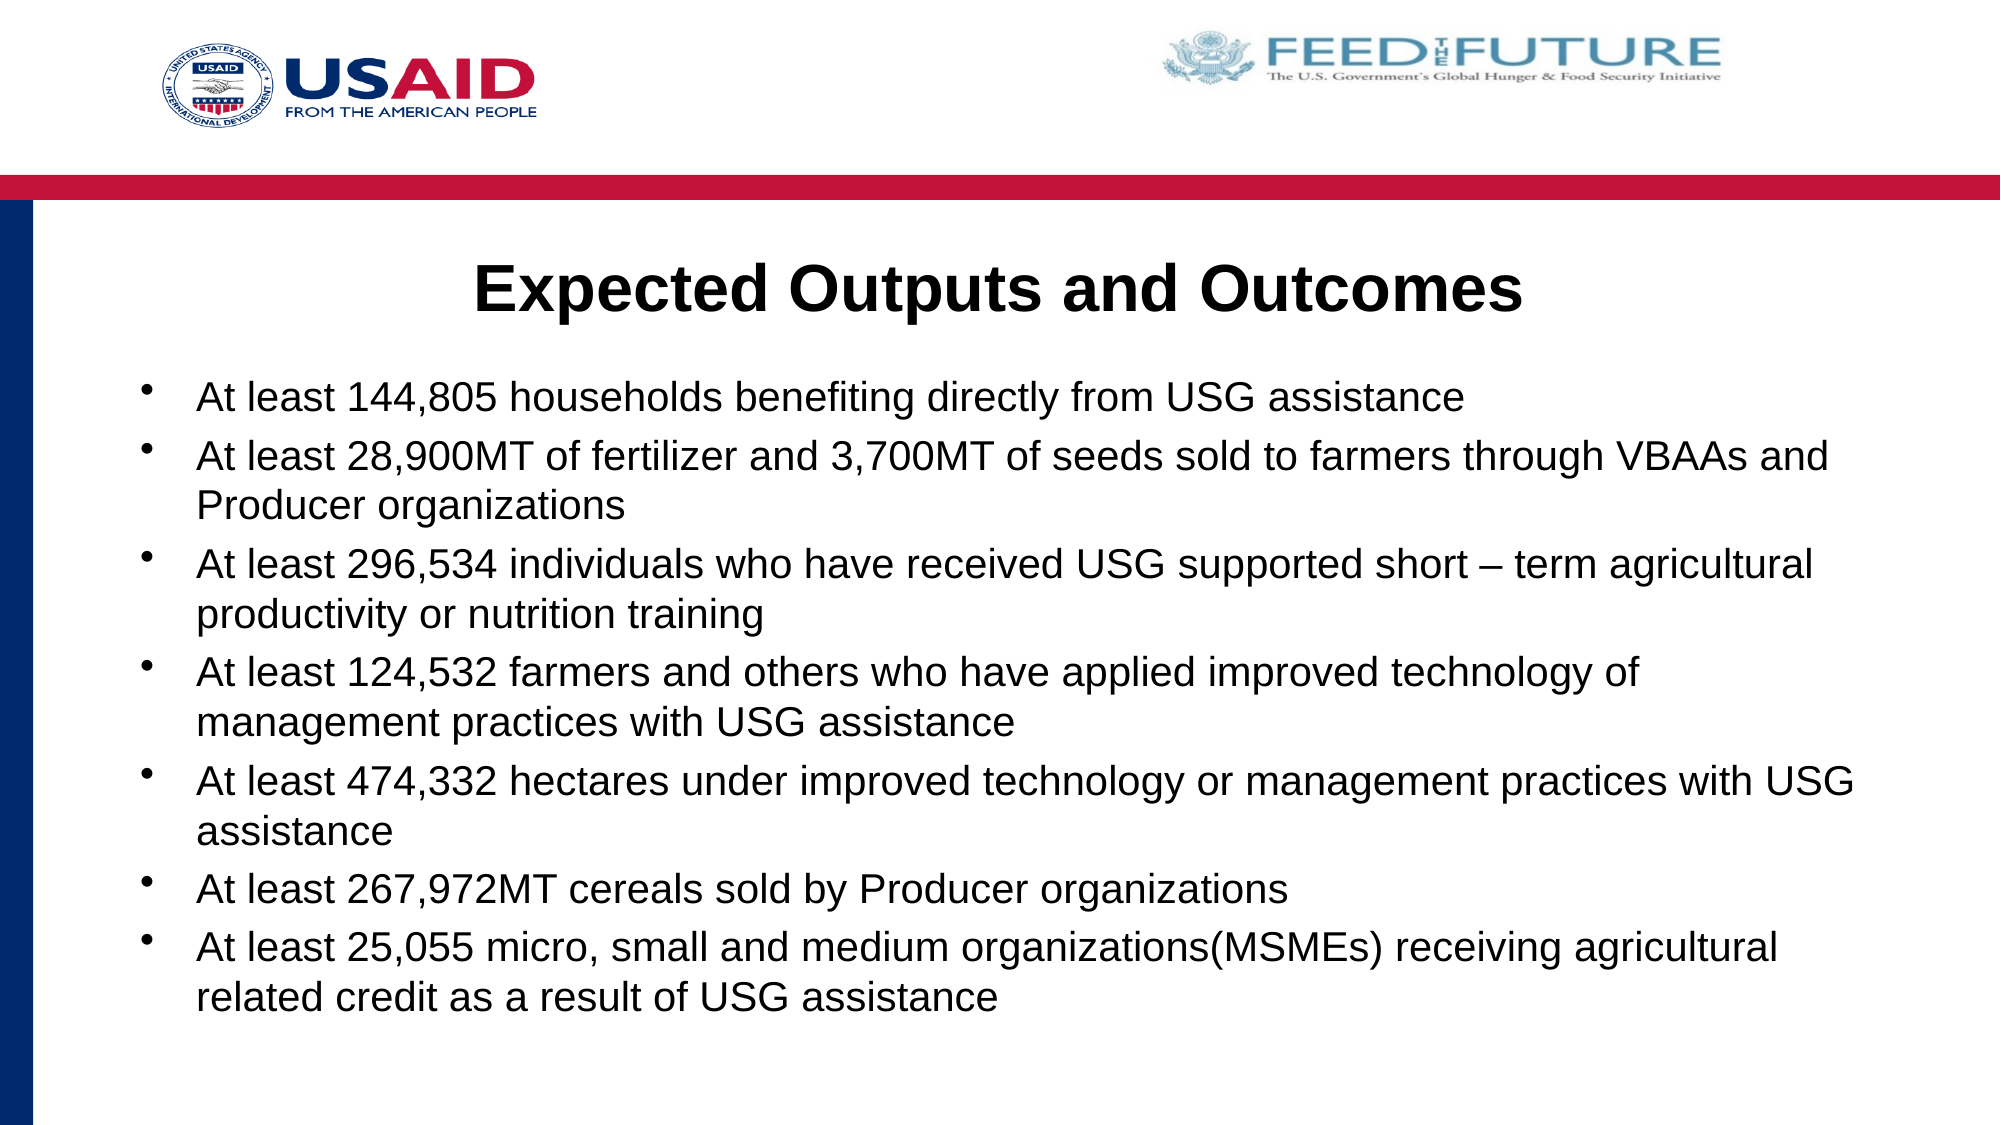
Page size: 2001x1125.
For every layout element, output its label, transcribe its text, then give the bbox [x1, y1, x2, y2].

list At least 144,805 households benefiting directly from USG assistance At least 28,900MT of fertilizer and 3,700MT of seeds sold to farmers through VBAAs and Producer organizations At least 296,534 individuals who have received USG supported short – term agricultural productivity or nutrition training At least 124,532 farmers and others who have applied improved technology of management practices with USG assistance At least 474,332 hectares under improved technology or management practices with USG assistance At least 267,972MT cereals sold by Producer organizations At least 25,055 micro, small and medium organizations(MSMEs) receiving agricultural related credit as a result of USG assistance [125, 362, 1900, 1075]
title Expected Outputs and Outcomes [150, 237, 1850, 338]
picture [107, 17, 590, 158]
picture [1116, 11, 1837, 152]
